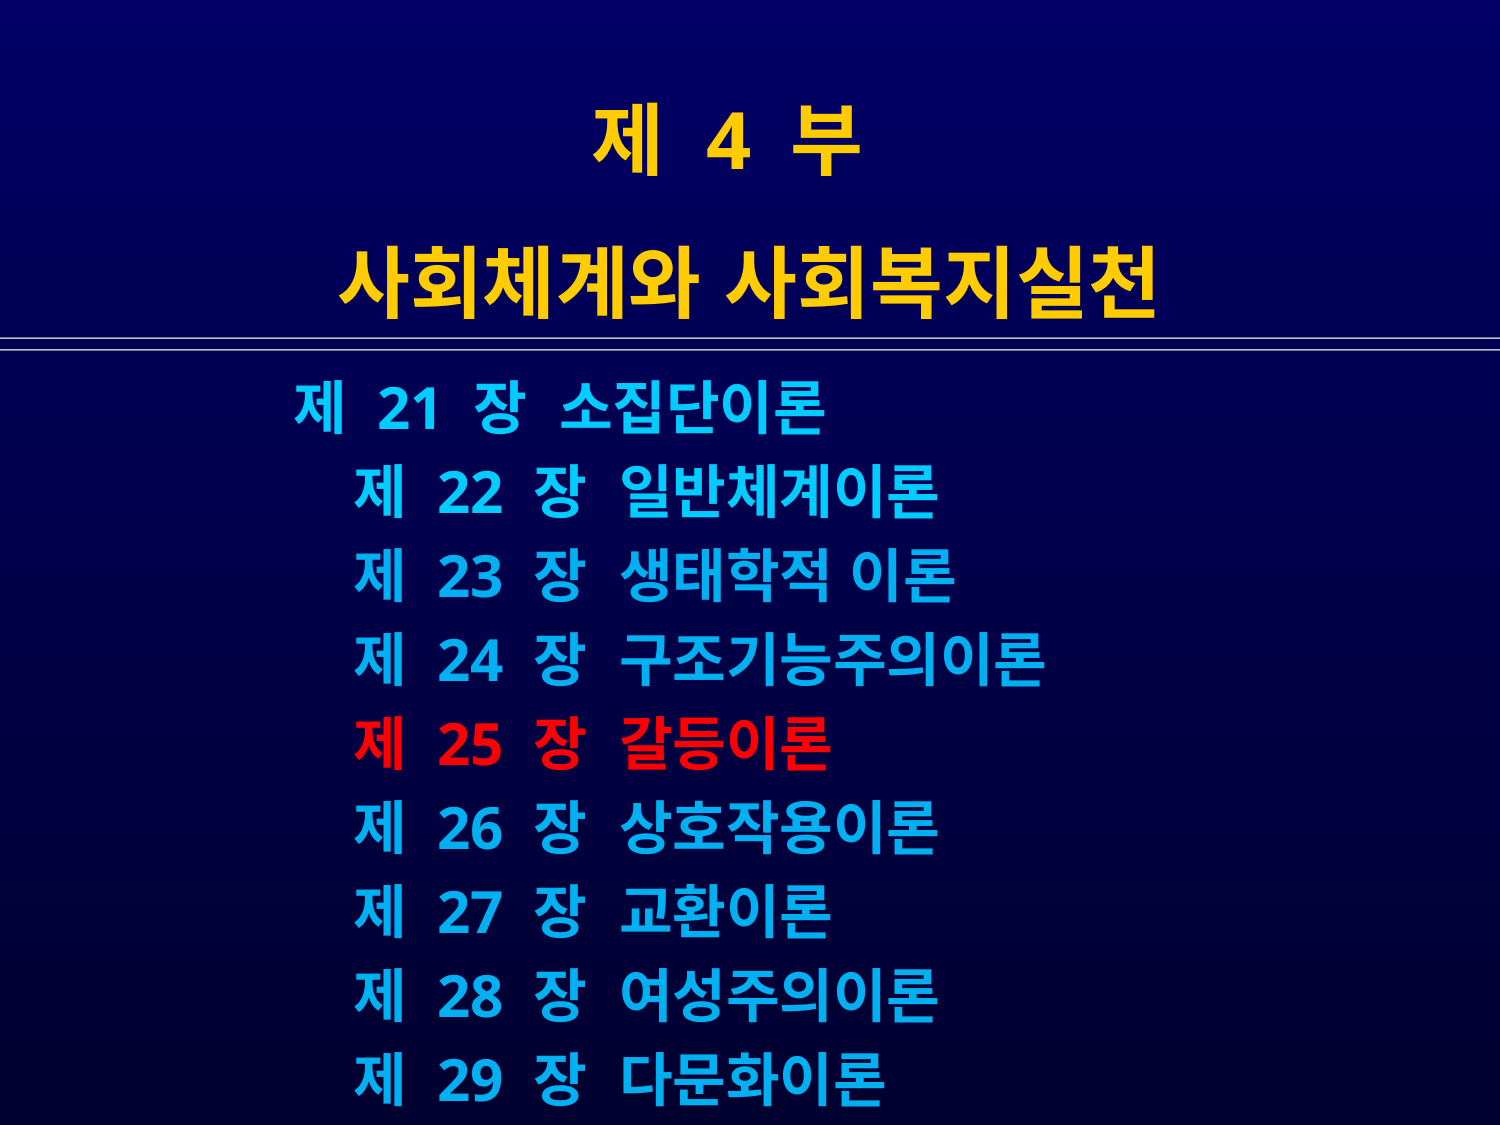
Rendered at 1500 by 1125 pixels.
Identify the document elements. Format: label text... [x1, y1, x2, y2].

title 제 4 부 사회체계와 사회복지실천 [0, 33, 1500, 338]
text_box 제 21 장 소집단이론 제 22 장 일반체계이론 제 23 장 생태학적 이론 제 24 장 구조기능주의이론 제 25 장 갈등이론 제 26 장 상호작용이론 제 27 장 교환이론 제 28 장 여성주의이론 제 29 장 다문화이론 [0, 350, 1500, 1121]
